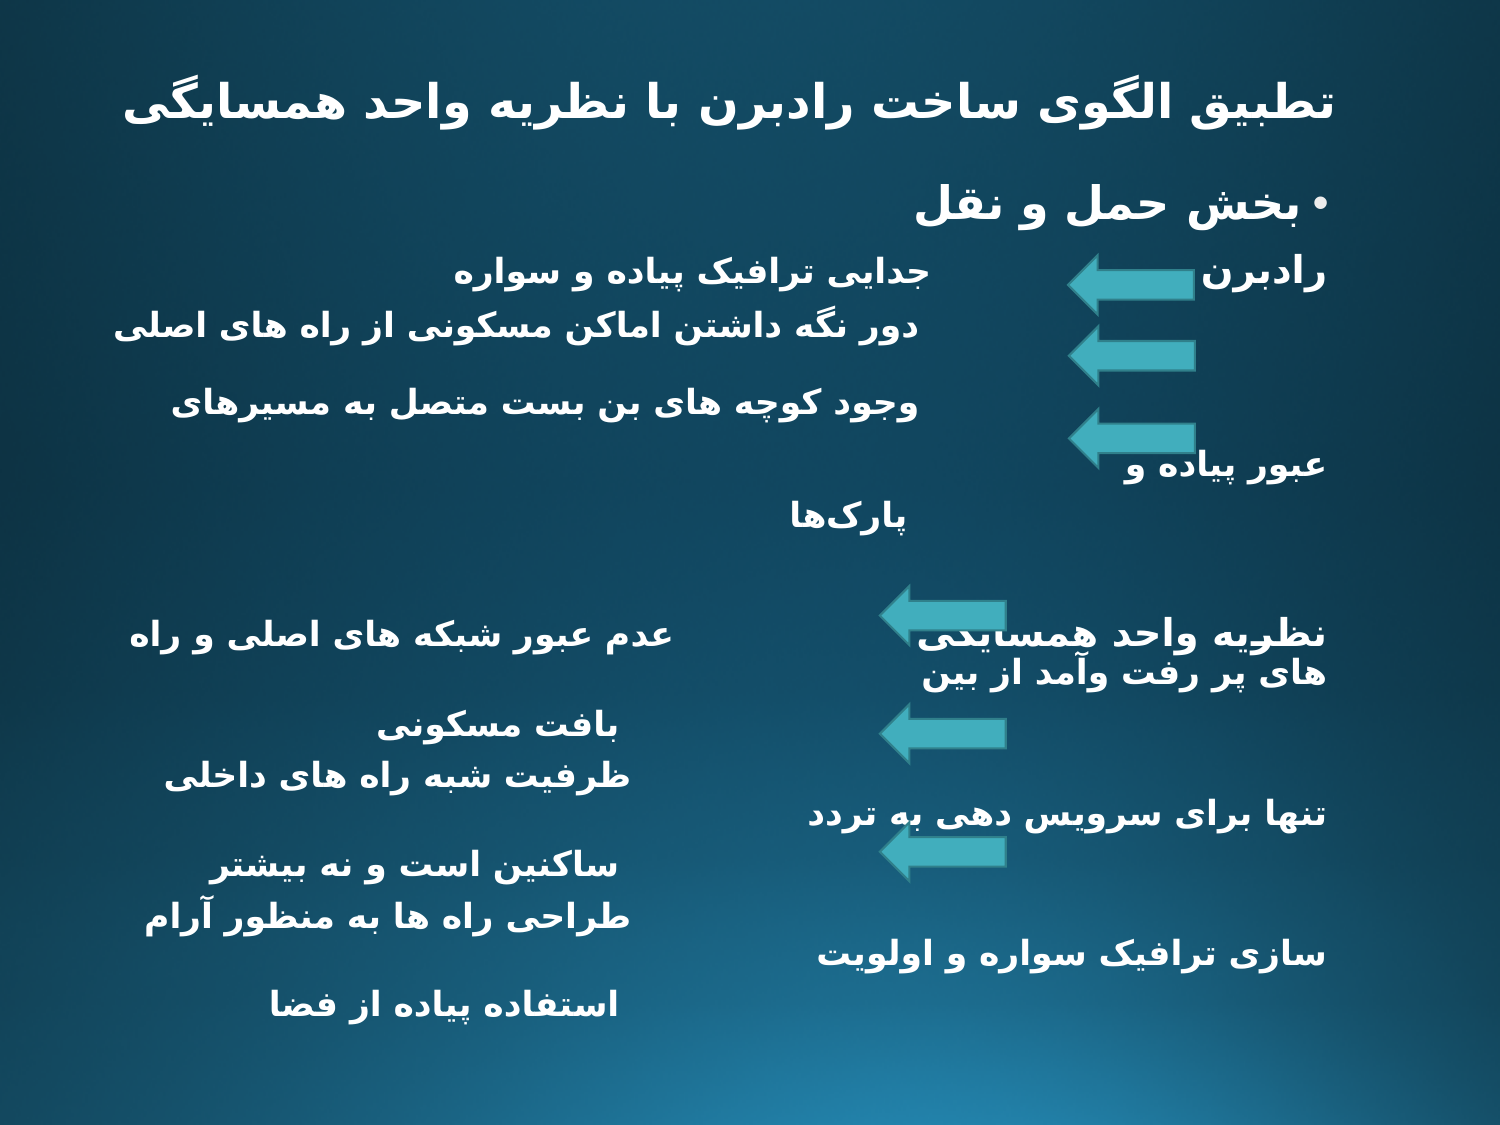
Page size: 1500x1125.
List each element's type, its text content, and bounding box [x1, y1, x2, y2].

text_box [1067, 406, 1196, 471]
picture [0, 0, 1500, 1125]
text_box [878, 583, 1007, 648]
text_box [1066, 252, 1195, 317]
text_box [1067, 323, 1196, 388]
text_box [878, 819, 1007, 884]
text_box [878, 701, 1007, 766]
list بخش حمل و نقل رادبرن جدایی ترافیک پیاده و سواره دور نگه داشتن اماکن مسکونی از راه های اصلی وجود کوچه‌ هاى بن ‌بست متصل به مسيرهاى عبور پياده و پارک‌ها نظریه واحد همسایگی عدم عبور شبکه های اصلی و راه های پر رفت وآمد از بین بافت مسکونی ظرفیت شبه راه های داخلی تنها برای سرویس دهی به تردد ساکنین است و نه بیشتر طراحی راه ها به منظور آرام سازی ترافیک سواره و اولویت استفاده پیاده از فضا [76, 172, 1343, 1047]
title تطبیق الگوی ساخت رادبرن با نظریه واحد همسایگی [75, 45, 1353, 161]
